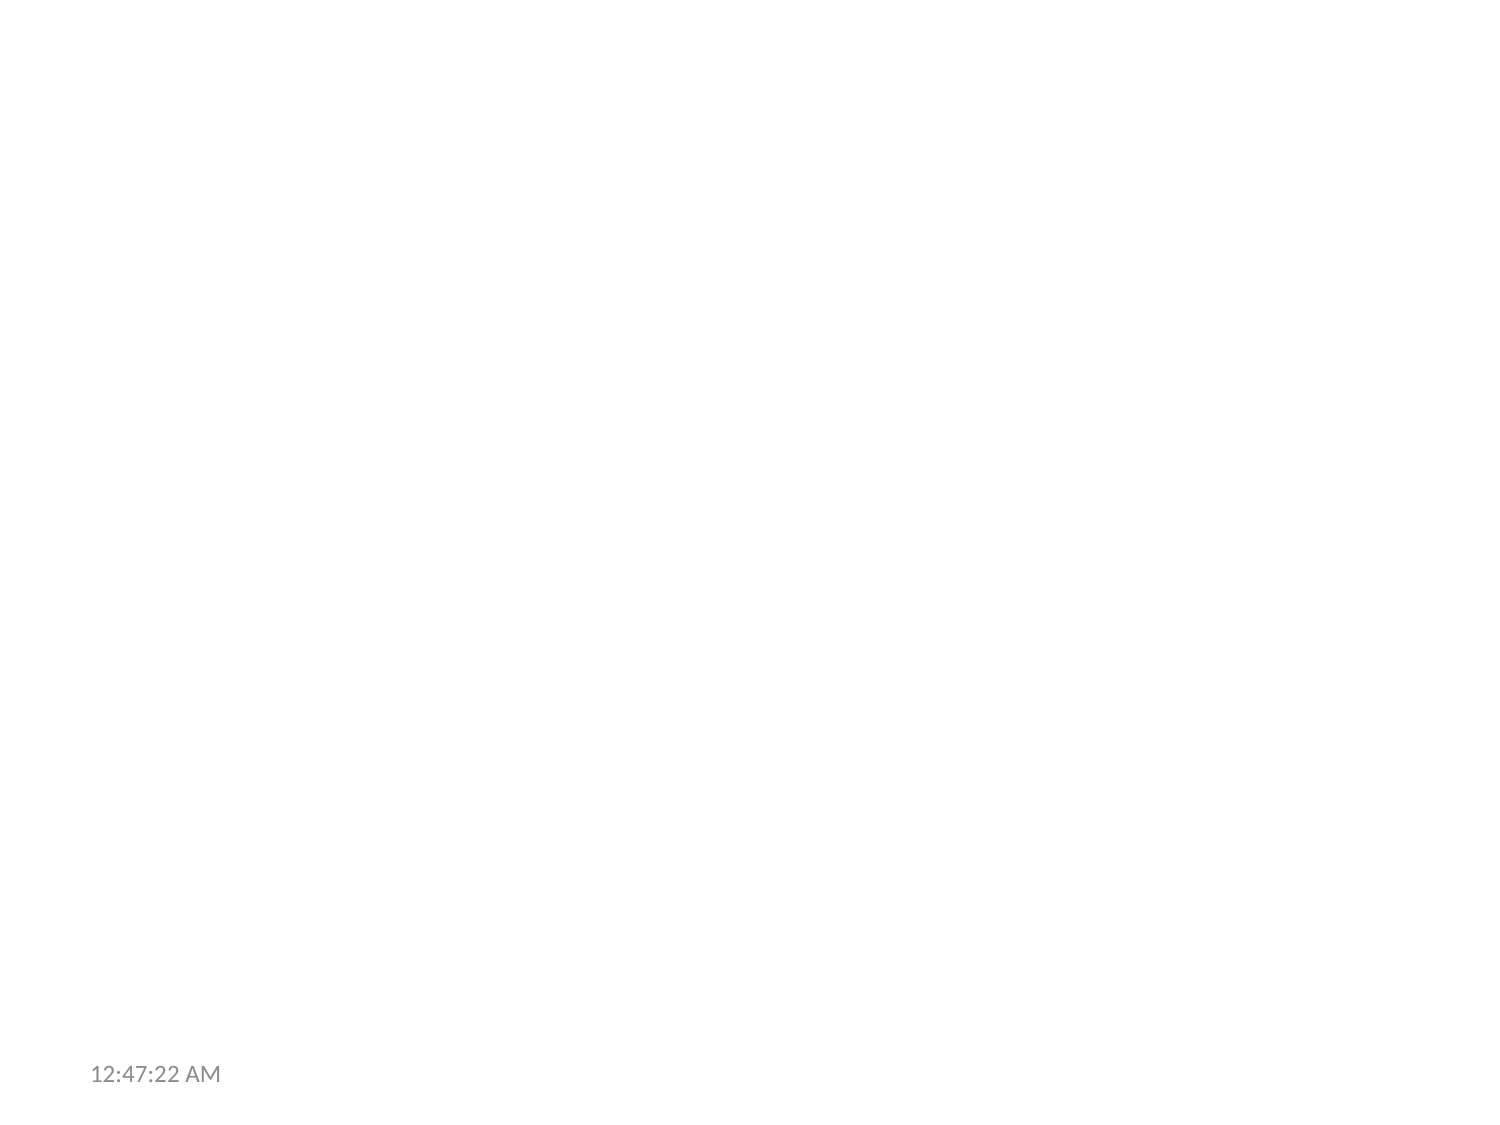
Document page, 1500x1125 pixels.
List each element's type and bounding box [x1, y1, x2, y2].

slide_number [75, 1042, 425, 1103]
